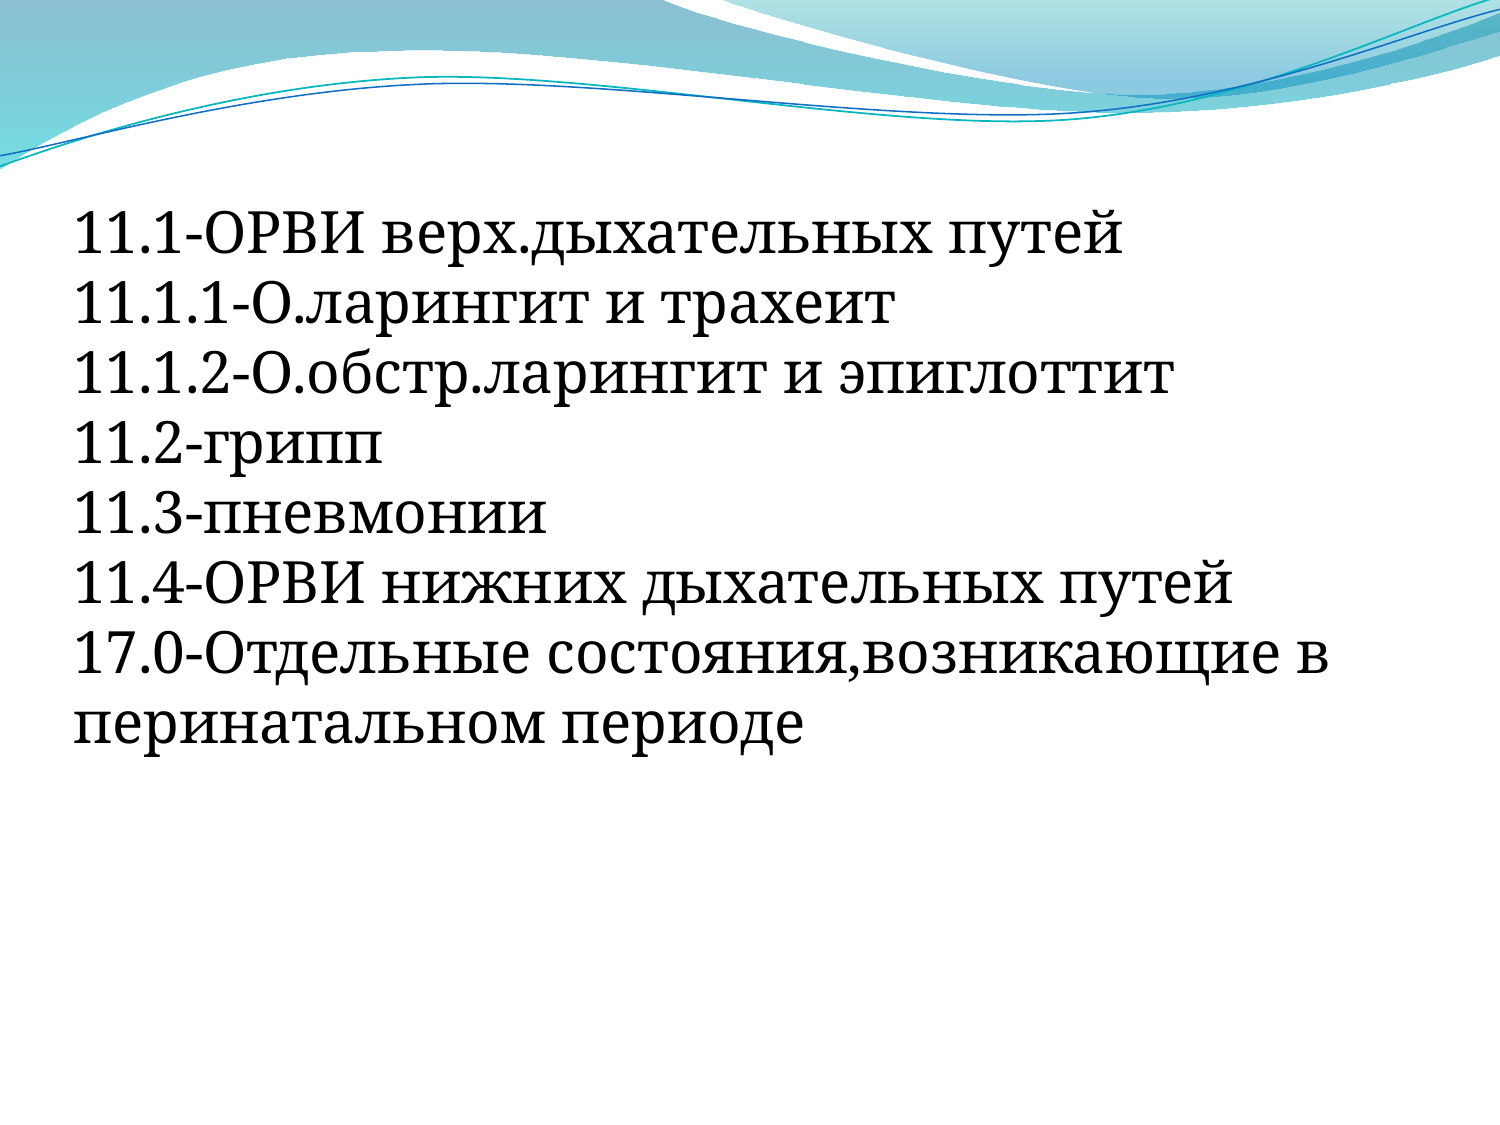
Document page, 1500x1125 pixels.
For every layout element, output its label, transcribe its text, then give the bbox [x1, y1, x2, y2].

text_box 11.1-ОРВИ верх.дыхательных путей 11.1.1-О.ларингит и трахеит 11.1.2-О.обстр.ларингит и эпиглоттит 11.2-грипп 11.3-пневмонии 11.4-ОРВИ нижних дыхательных путей 17.0-Отдельные состояния,возникающие в перинатальном периоде [58, 187, 1442, 762]
